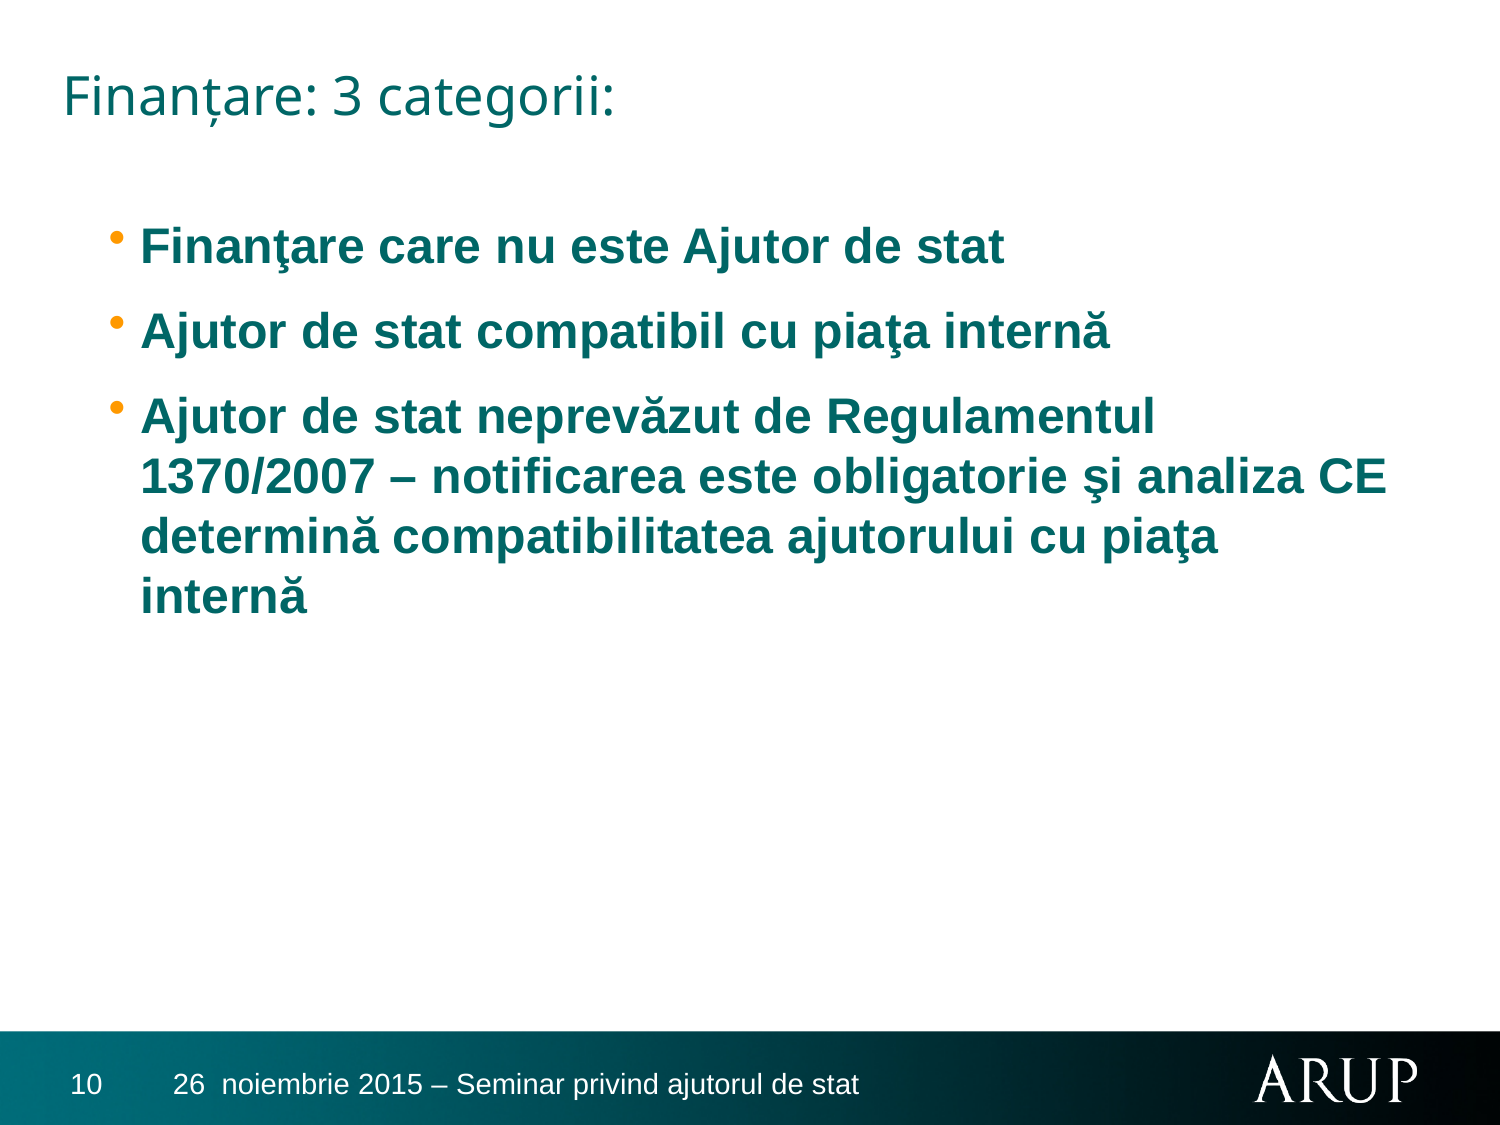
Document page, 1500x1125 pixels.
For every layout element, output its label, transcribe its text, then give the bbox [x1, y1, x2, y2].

slide_number 10 [55, 1057, 158, 1118]
title Finanţare: 3 categorii: [63, 61, 1437, 127]
picture [0, 1030, 1500, 1125]
list Finanţare care nu este Ajutor de stat Ajutor de stat compatibil cu piaţa internă Ajutor de stat neprevăzut de Regulamentul 1370/2007 – notificarea este obligatorie şi analiza CE determină compatibilitatea ajutorului cu piaţa internă [108, 213, 1390, 638]
footer 26 noiembrie 2015 – Seminar privind ajutorul de stat [158, 1057, 1199, 1118]
